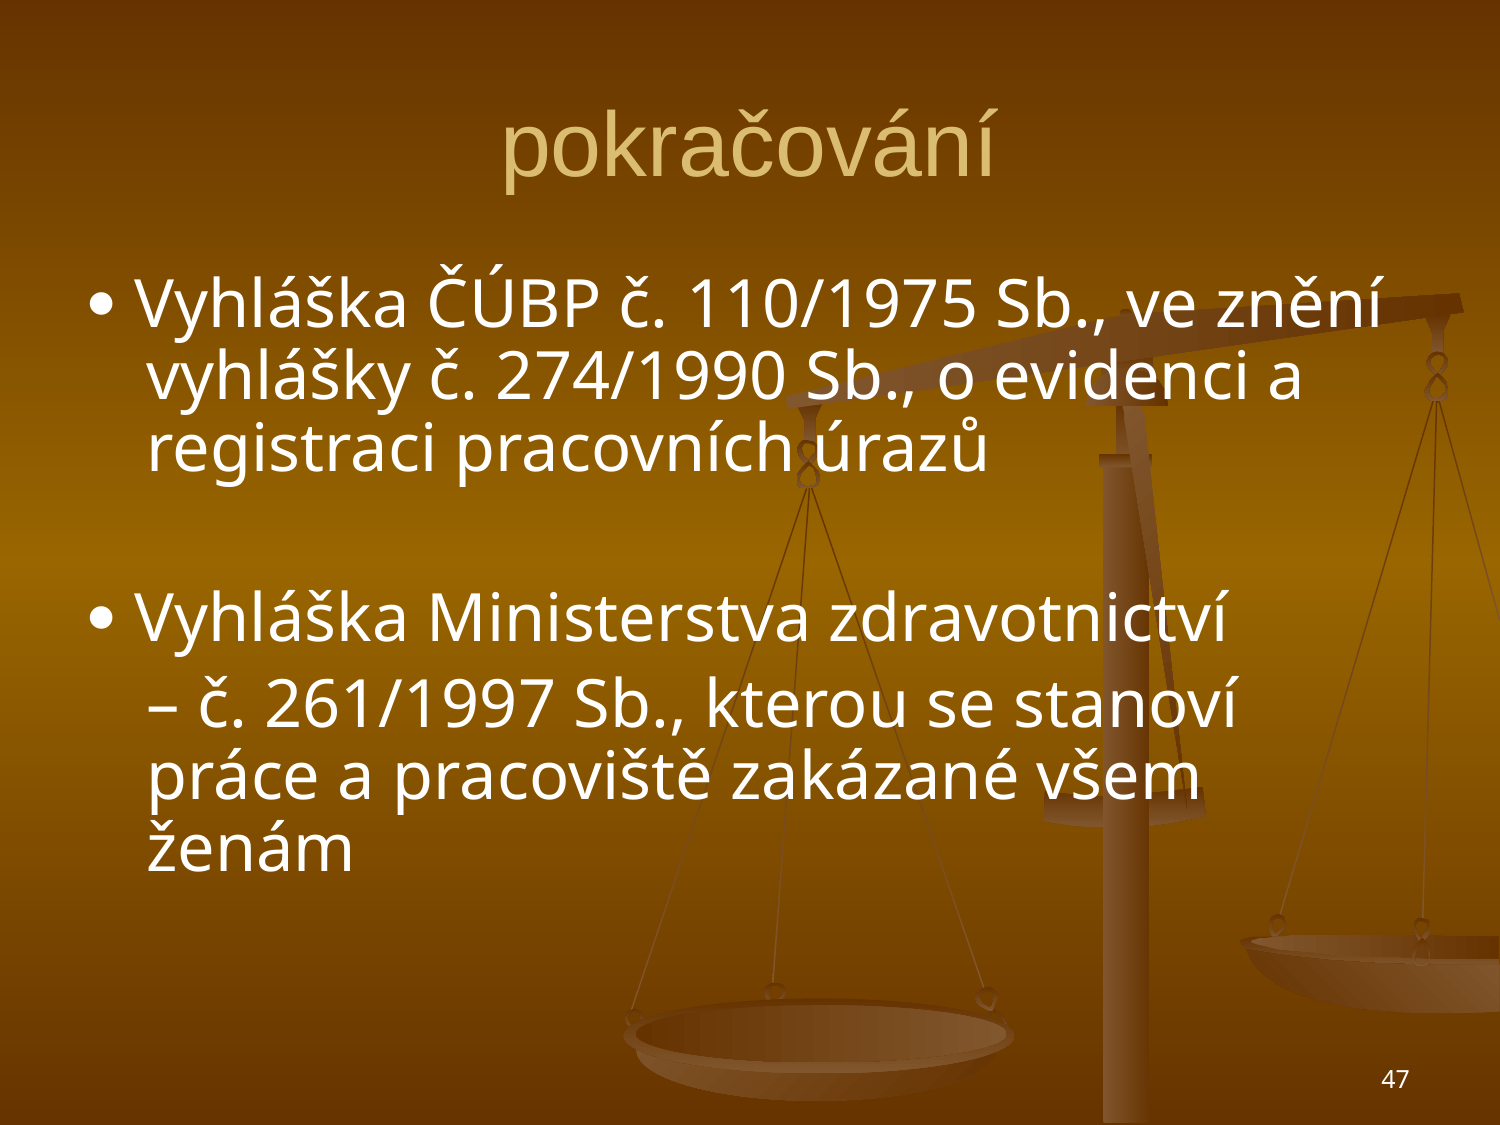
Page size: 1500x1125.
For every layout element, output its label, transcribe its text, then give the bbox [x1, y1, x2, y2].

slide_number 47 [1074, 1029, 1426, 1106]
title pokračování [74, 45, 1426, 234]
list  Vyhláška ČÚBP č. 110/1975 Sb., ve znění vyhlášky č. 274/1990 Sb., o evidenci a registraci pracovních úrazů  Vyhláška Ministerstva zdravotnictví – č. 261/1997 Sb., kterou se stanoví práce a pracoviště zakázané všem ženám [74, 262, 1426, 1006]
